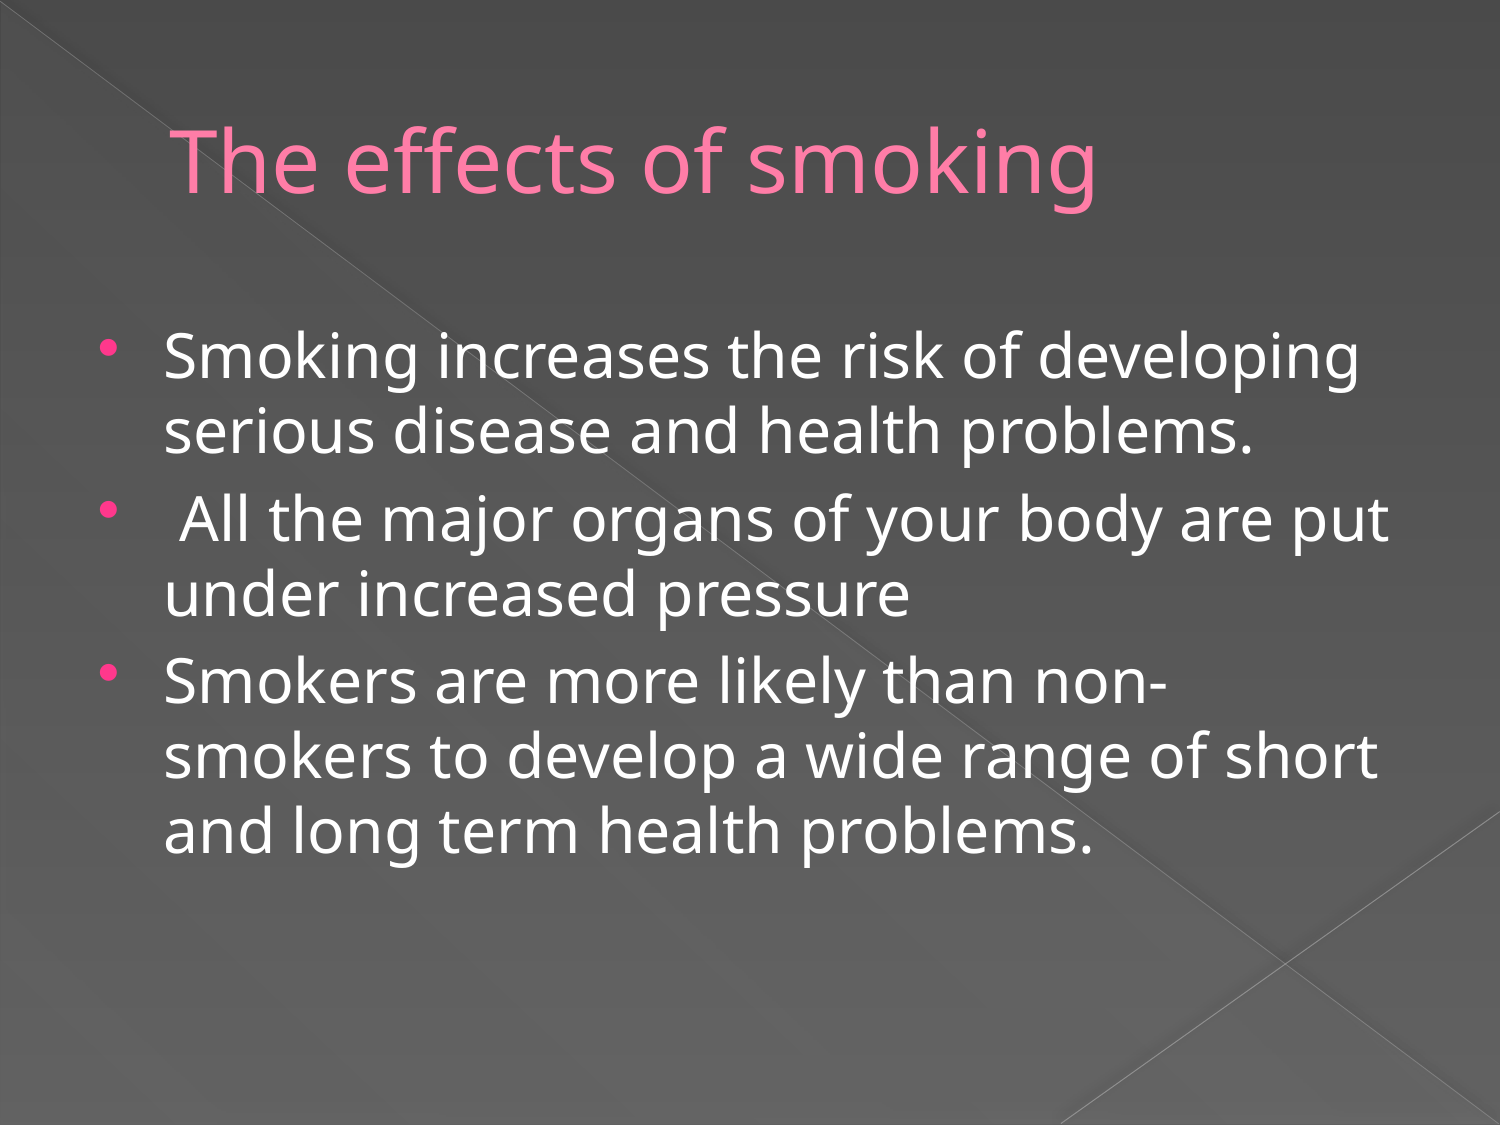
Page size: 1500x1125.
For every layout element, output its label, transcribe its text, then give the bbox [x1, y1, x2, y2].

list Smoking increases the risk of developing serious disease and health problems. All the major organs of your body are put under increased pressure Smokers are more likely than non-smokers to develop a wide range of short and long term health problems. [75, 308, 1425, 1059]
title The effects of smoking [75, 43, 1425, 274]
